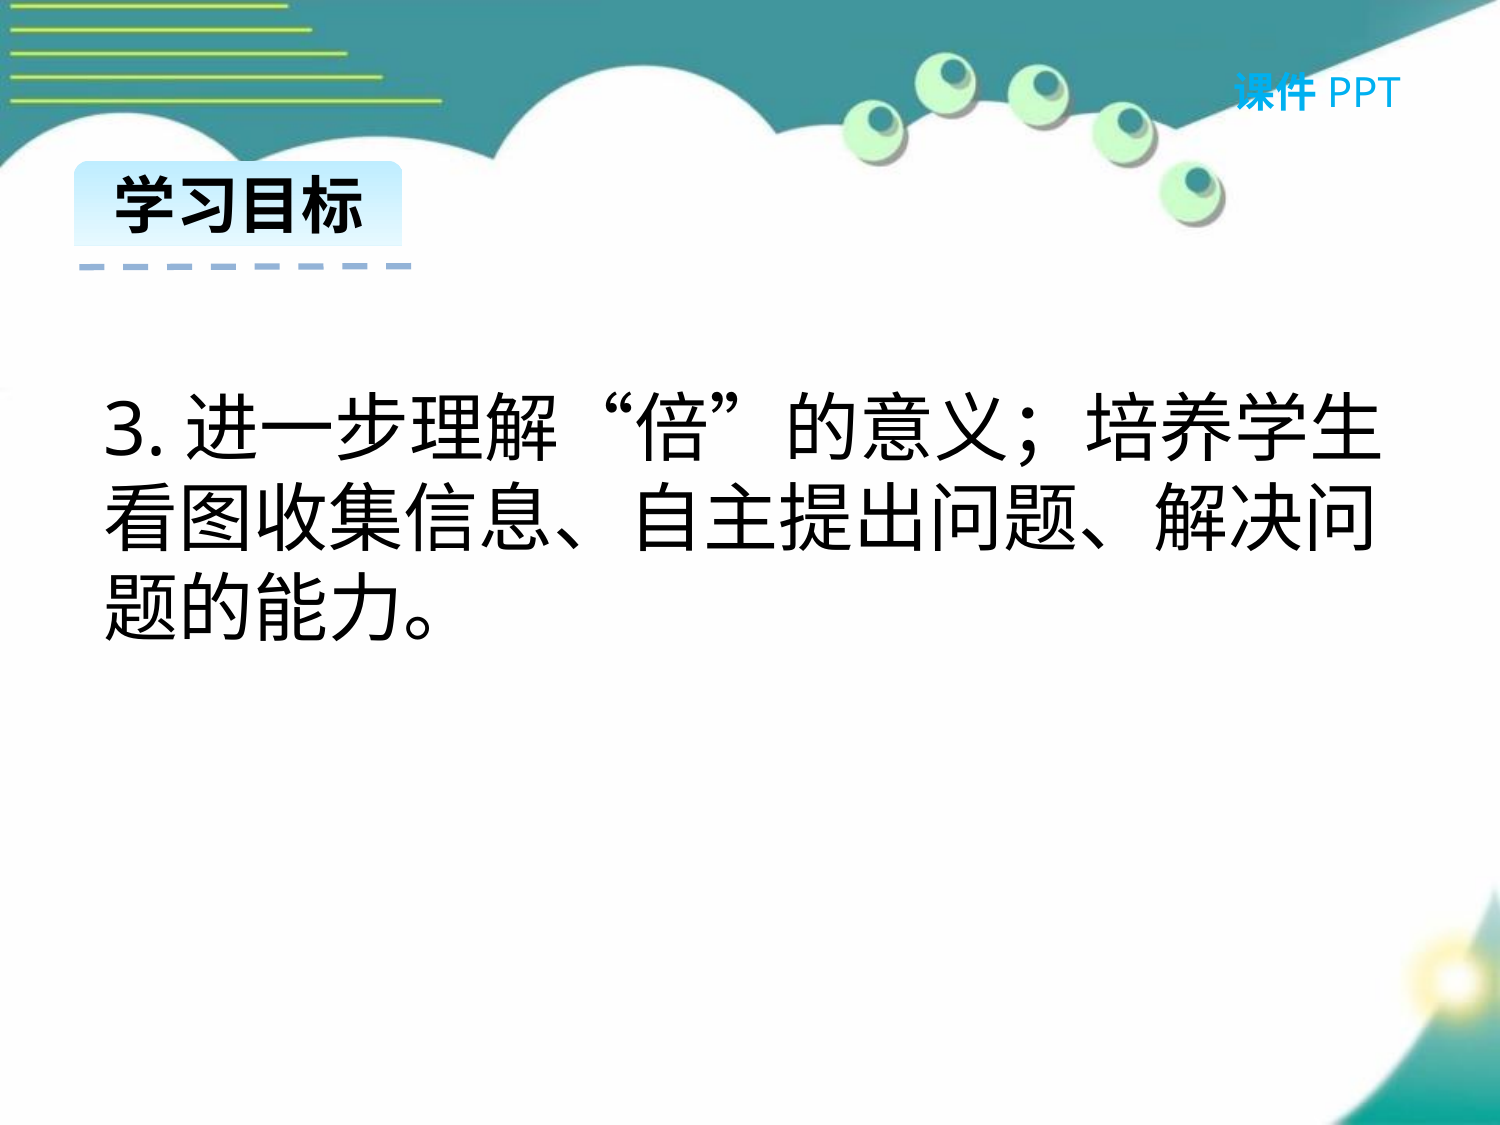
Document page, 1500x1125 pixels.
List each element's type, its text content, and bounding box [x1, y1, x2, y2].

text_box 学习目标 [74, 160, 403, 246]
text_box 课件PPT [1218, 58, 1418, 124]
text_box 3.进一步理解“倍”的意义；培养学生看图收集信息、自主提出问题、解决问题的能力。 [88, 373, 1438, 749]
picture [0, 0, 1500, 1125]
